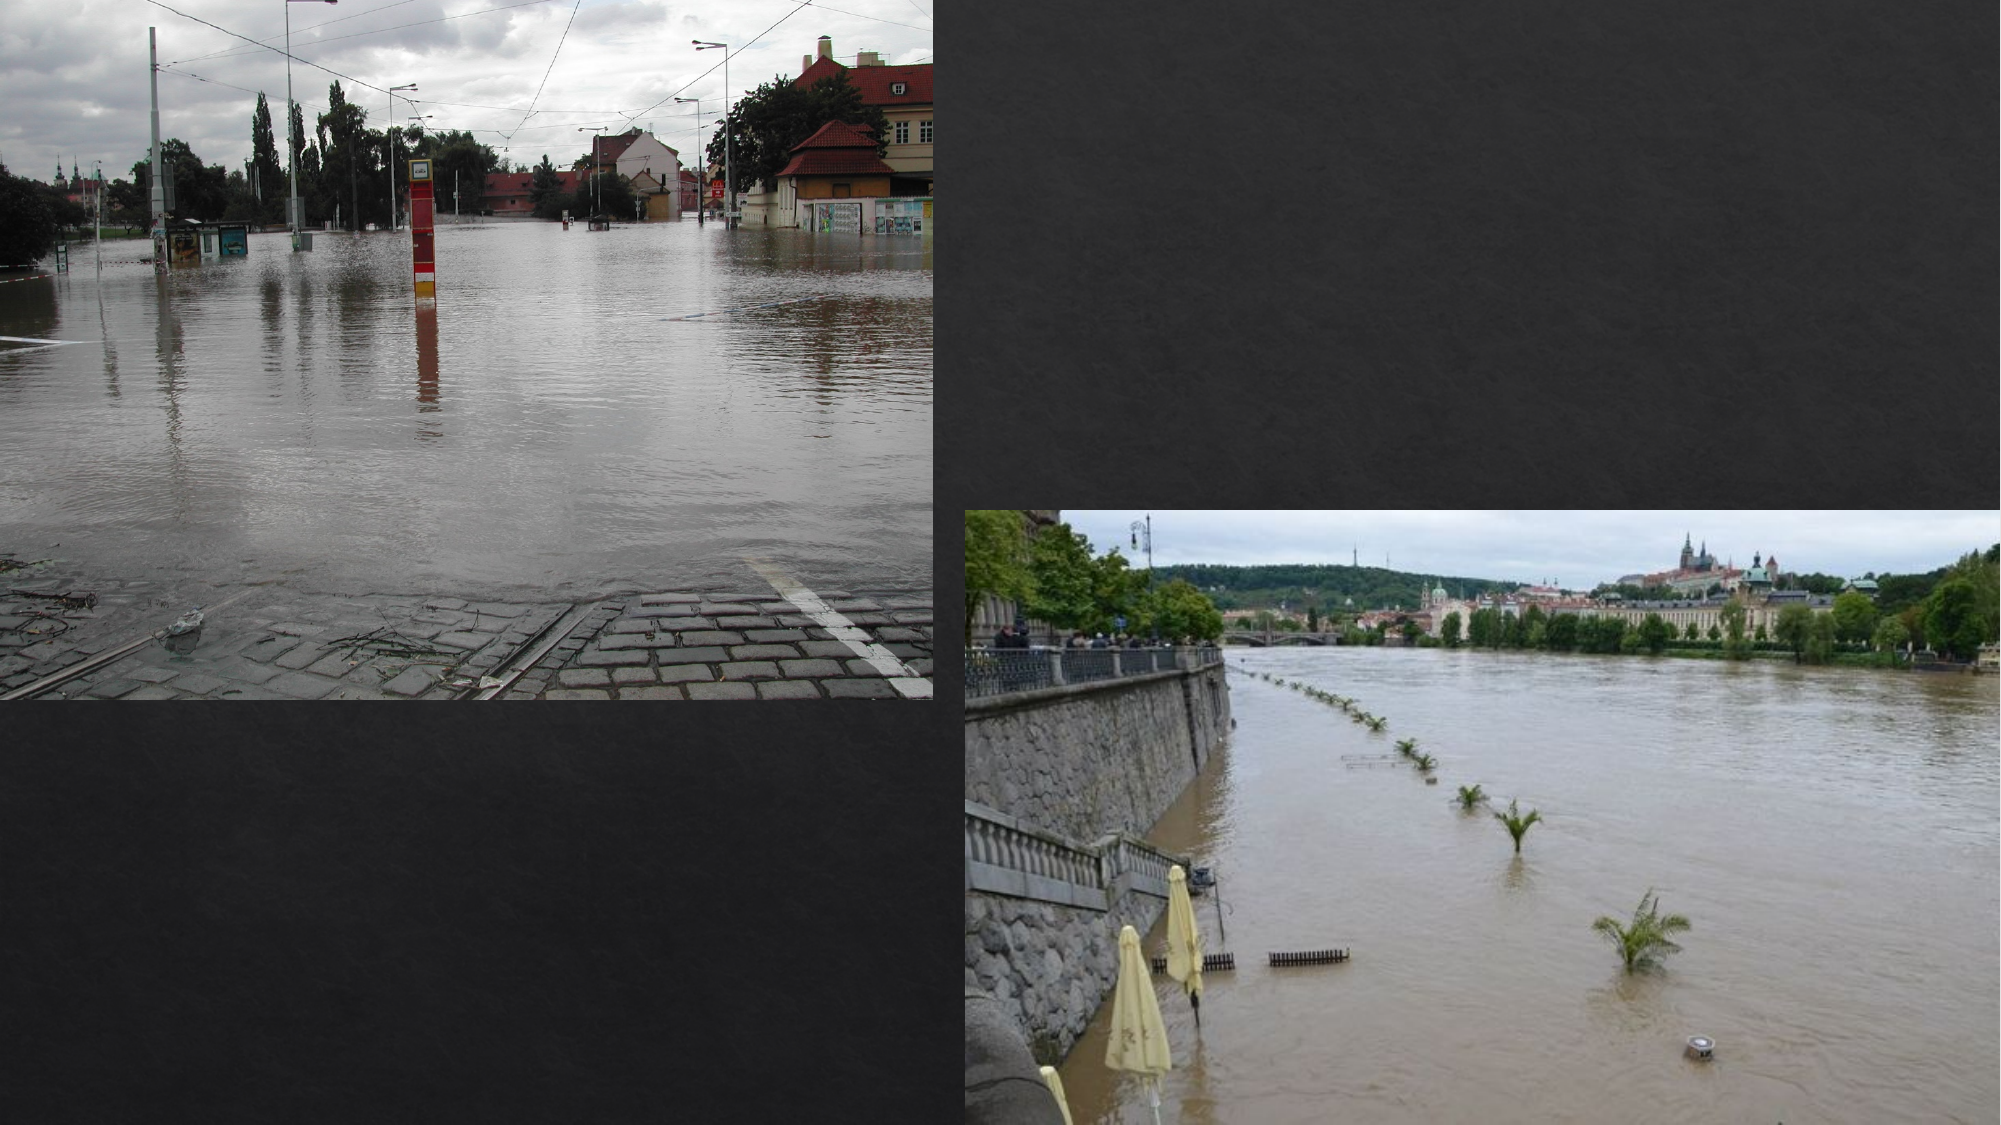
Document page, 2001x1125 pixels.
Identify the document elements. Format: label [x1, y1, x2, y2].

picture [964, 510, 2000, 1125]
picture [0, 0, 933, 700]
